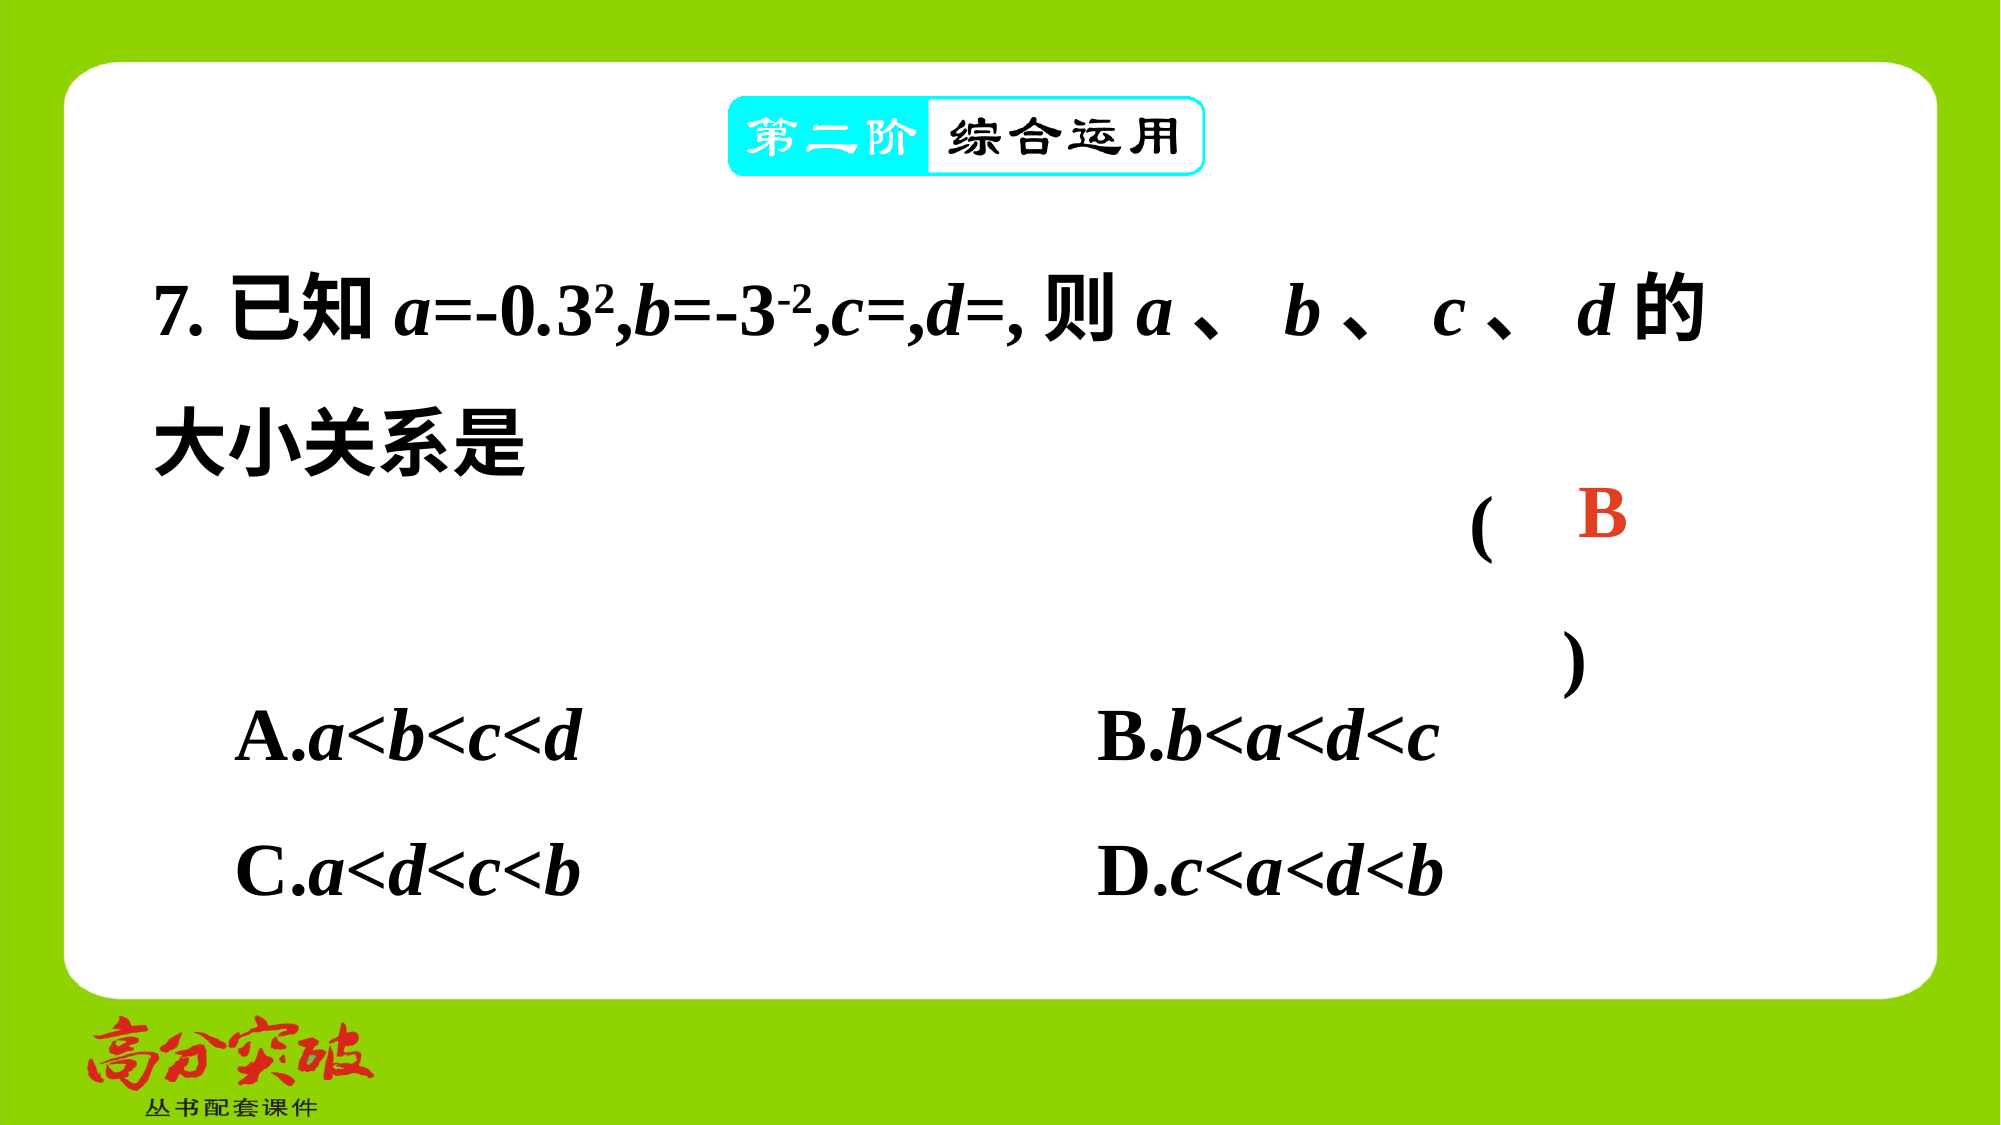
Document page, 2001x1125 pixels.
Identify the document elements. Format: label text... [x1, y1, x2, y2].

text_box A.a<b<c<d B.b<a<d<c C.a<d<c<b D.c<a<d<b [220, 633, 1742, 919]
text_box ( ) [1454, 420, 1753, 571]
picture [0, 0, 2001, 1125]
text_box B [1563, 454, 1644, 560]
